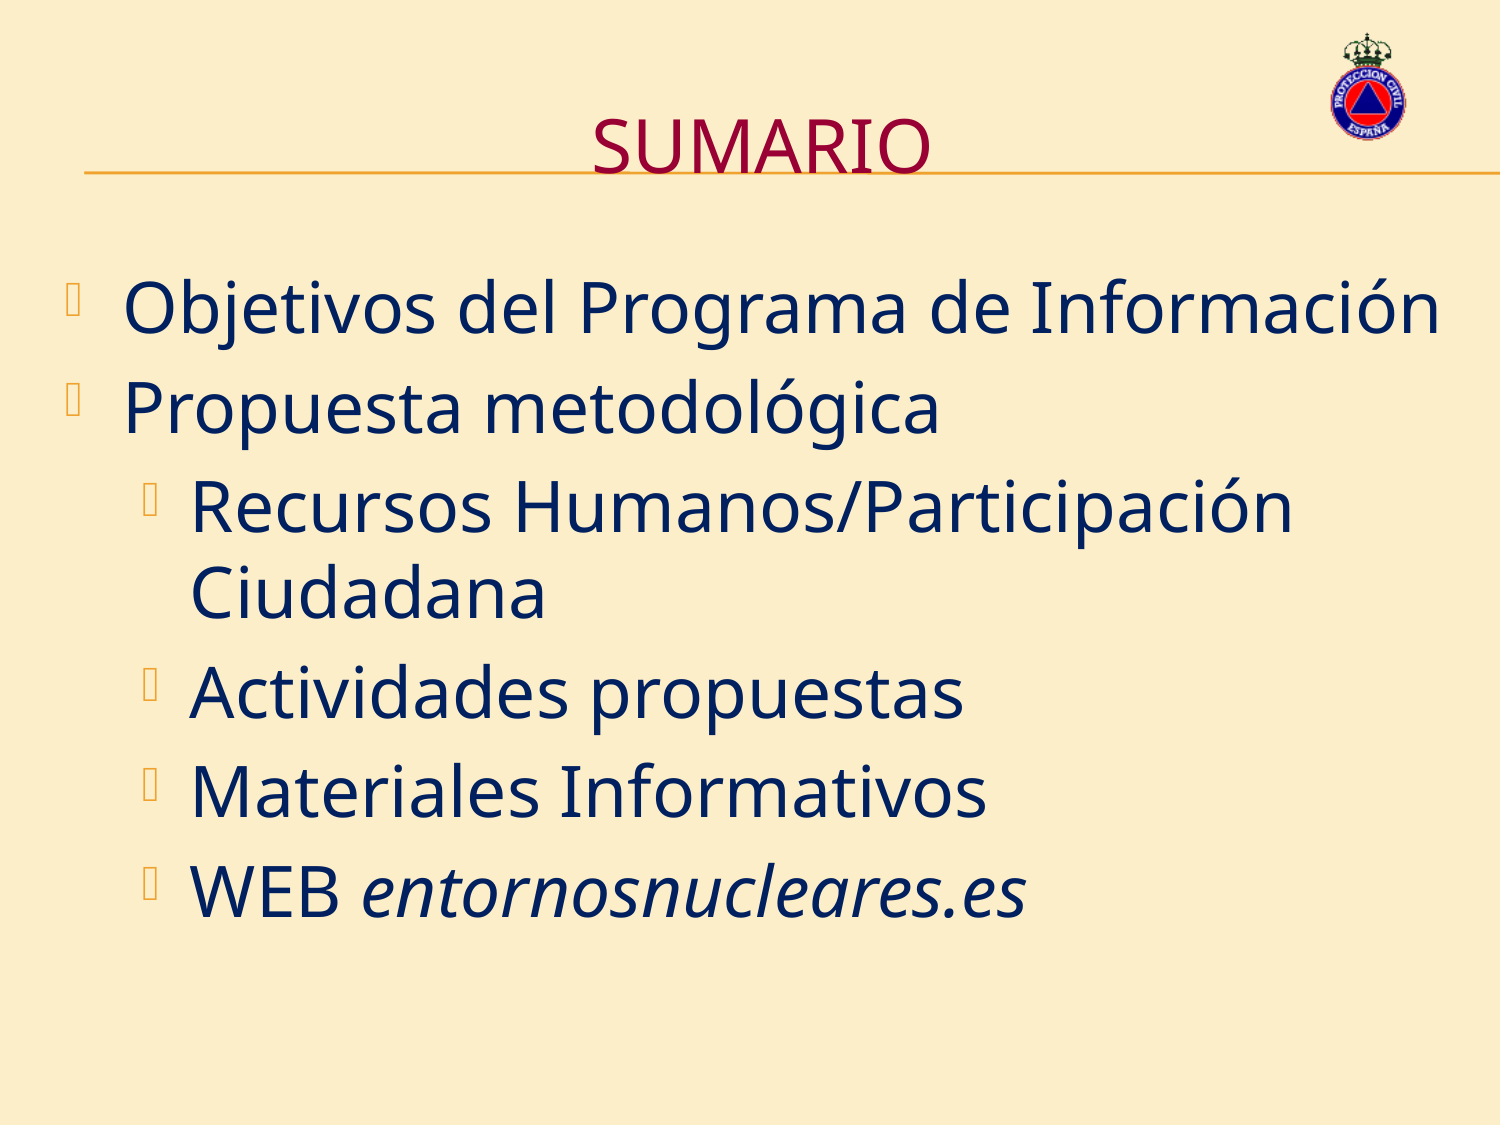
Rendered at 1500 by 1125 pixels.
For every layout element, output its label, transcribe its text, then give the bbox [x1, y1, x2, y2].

list Objetivos del Programa de Información Propuesta metodológica Recursos Humanos/Participación Ciudadana Actividades propuestas Materiales Informativos WEB entornosnucleares.es [50, 254, 1475, 998]
title SUMARIO [50, 75, 1475, 213]
picture [1328, 30, 1408, 145]
